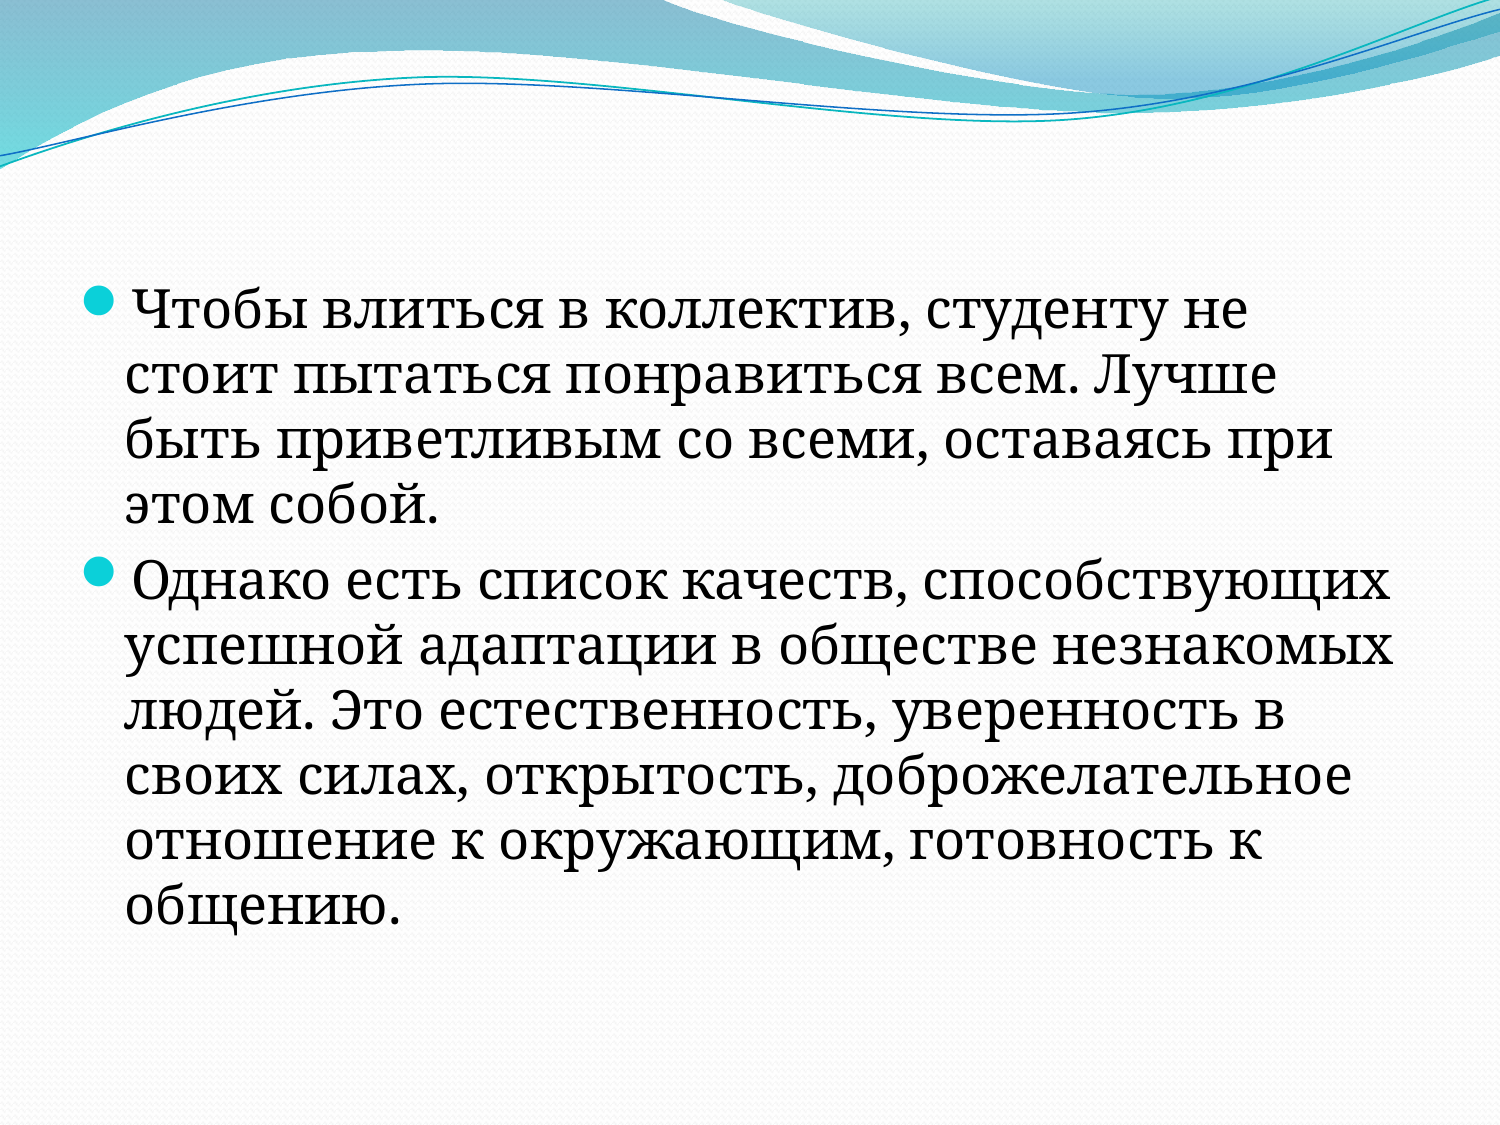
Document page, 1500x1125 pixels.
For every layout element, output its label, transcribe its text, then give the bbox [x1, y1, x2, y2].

list Чтобы влиться в коллектив, студенту не стоит пытаться понравиться всем. Лучше быть приветливым со всеми, оставаясь при этом собой. Однако есть список качеств, способствующих успешной адаптации в обществе незнакомых людей. Это естественность, уверенность в своих силах, открытость, доброжелательное отношение к окружающим, готовность к общению. [64, 267, 1415, 988]
